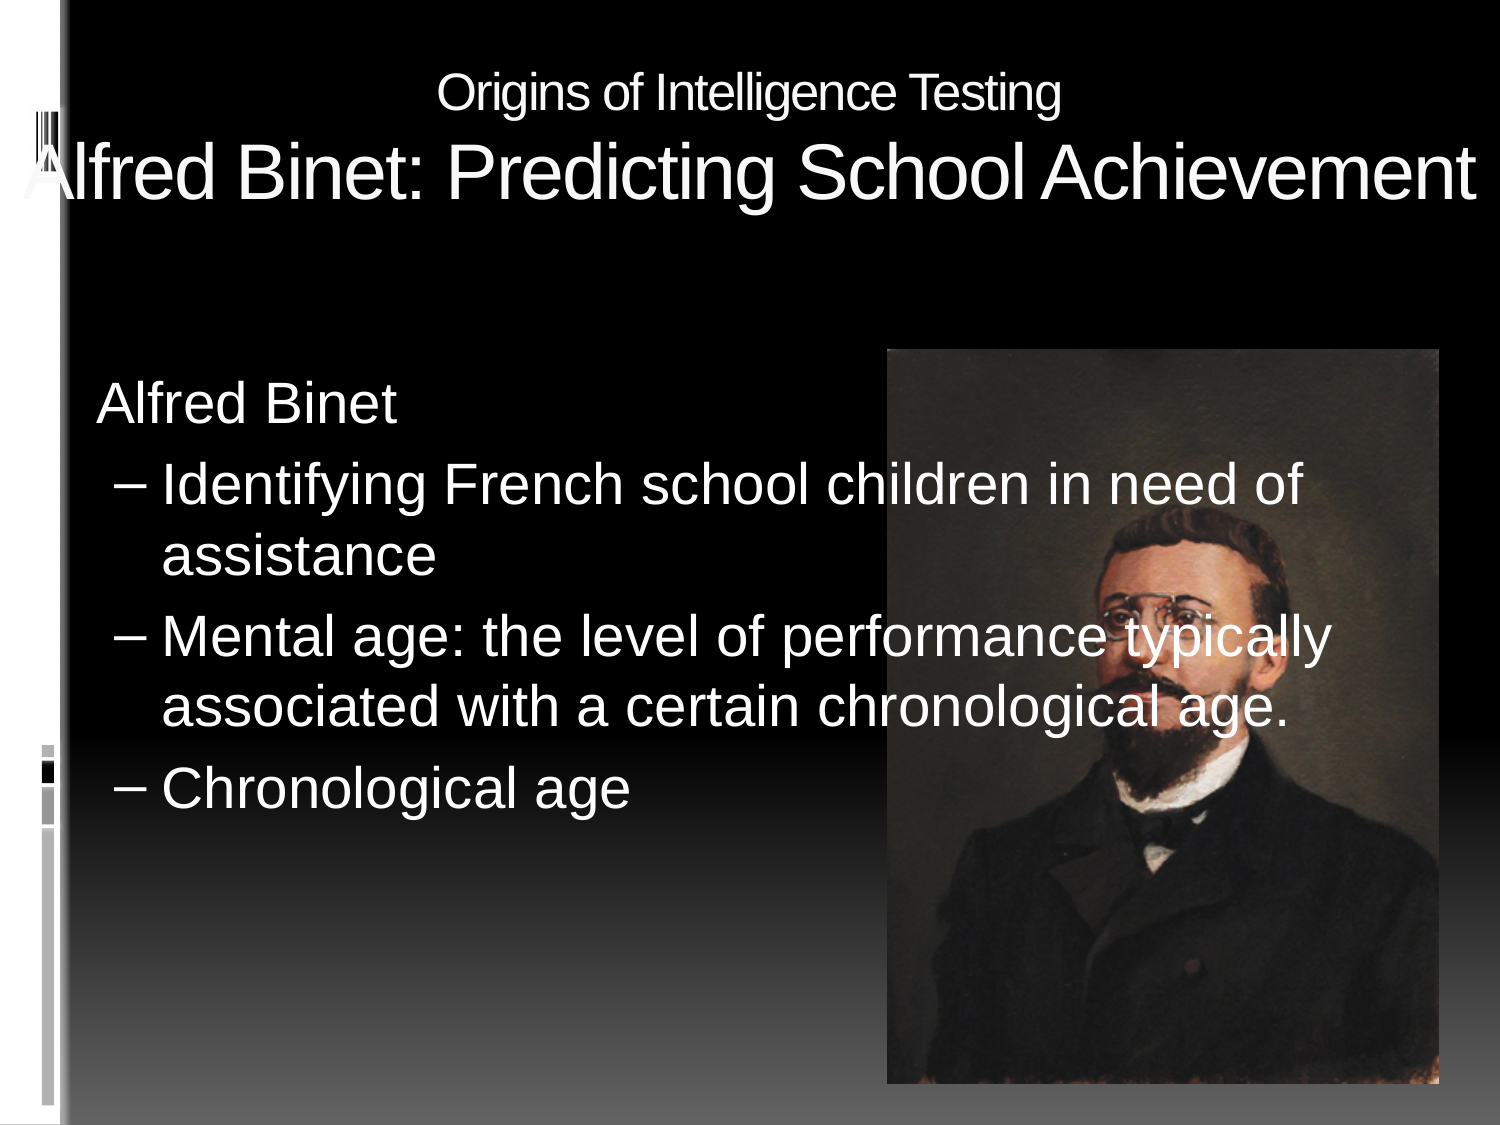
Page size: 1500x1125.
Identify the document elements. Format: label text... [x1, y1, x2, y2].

picture [886, 349, 1440, 1084]
title Origins of Intelligence Testing Alfred Binet: Predicting School Achievement [0, 50, 1500, 318]
text_box Alfred Binet Identifying French school children in need of assistance Mental age: the level of performance typically associated with a certain chronological age. Chronological age [24, 357, 1375, 1100]
